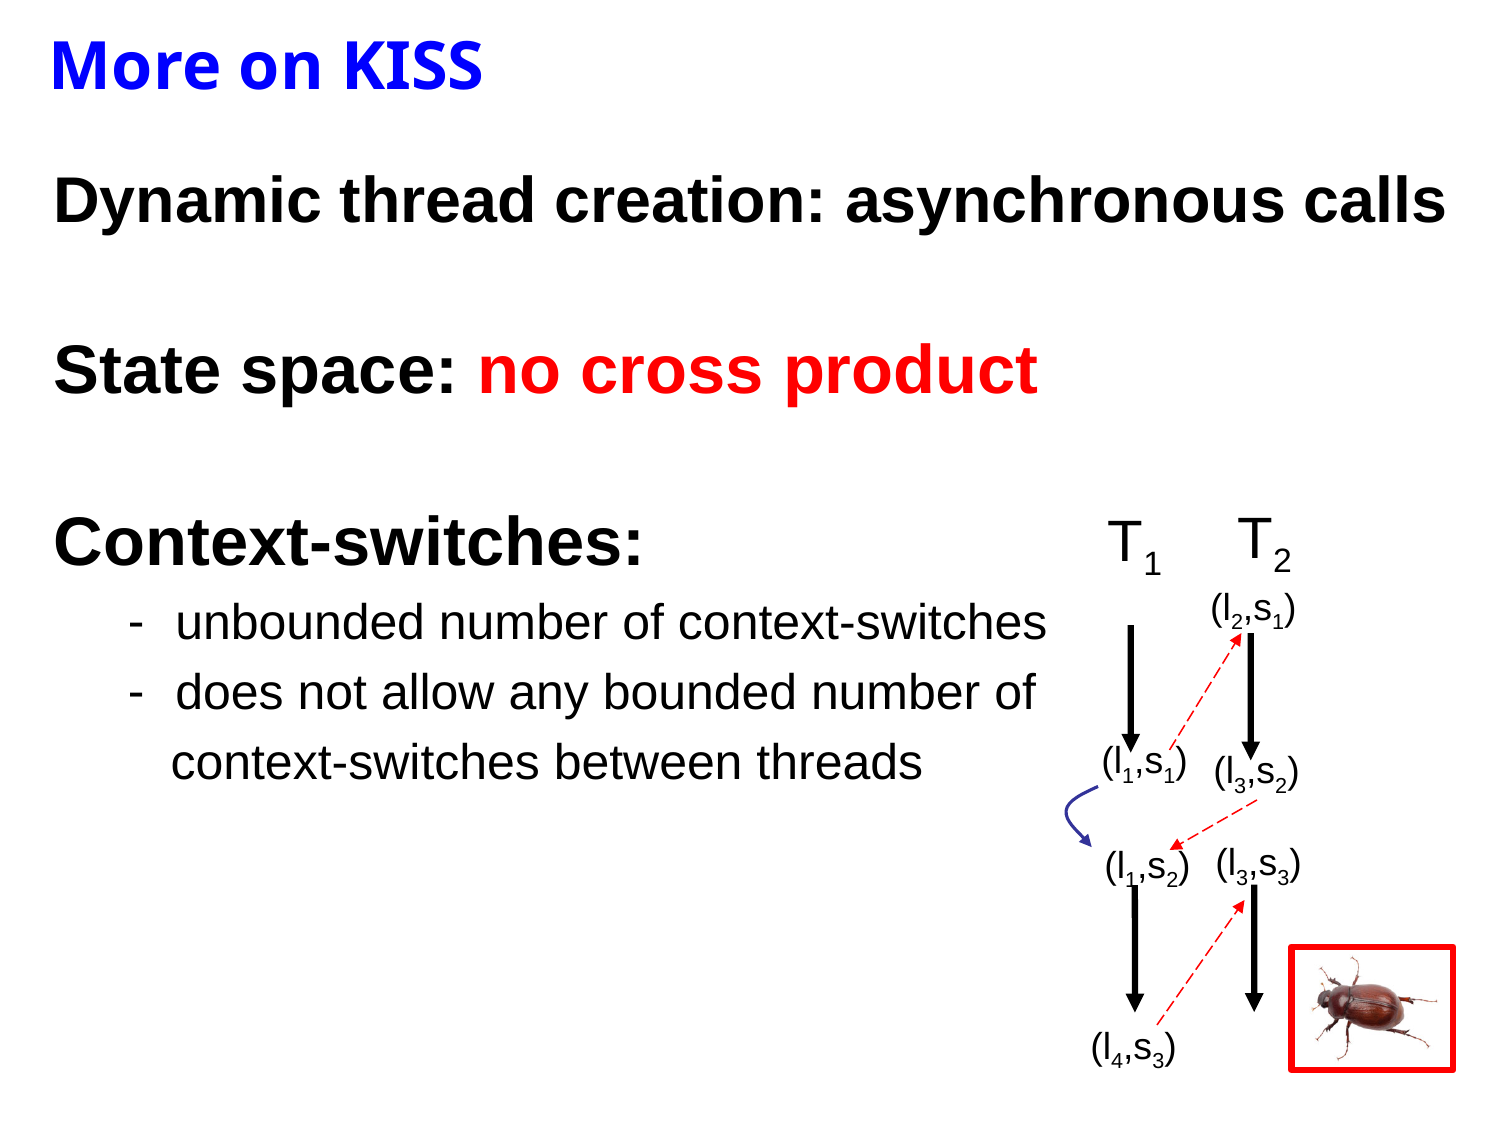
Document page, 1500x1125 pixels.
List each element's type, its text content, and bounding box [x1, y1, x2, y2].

text_box (l4,s3) [1075, 1014, 1192, 1081]
text_box (l1,s2) [1089, 833, 1206, 900]
text_box [1066, 786, 1099, 848]
picture [1294, 949, 1451, 1068]
text_box T2 [1222, 492, 1307, 575]
title More on KISS [0, 0, 1500, 126]
list Dynamic thread creation: asynchronous calls State space: no cross product Context-switches: unbounded number of context-switches does not allow any bounded number of context-switches between threads [38, 149, 1500, 1057]
text_box (l1,s1) [1086, 728, 1203, 795]
text_box [1248, 897, 1261, 1012]
text_box [1232, 642, 1241, 647]
text_box [1128, 900, 1142, 1013]
text_box (l3,s3) [1200, 830, 1317, 897]
text_box [1124, 625, 1137, 753]
text_box [1232, 900, 1245, 914]
text_box (l3,s2) [1198, 739, 1315, 805]
text_box [1169, 838, 1184, 850]
text_box T1 [1093, 495, 1178, 590]
text_box (l2,s1) [1195, 575, 1312, 642]
